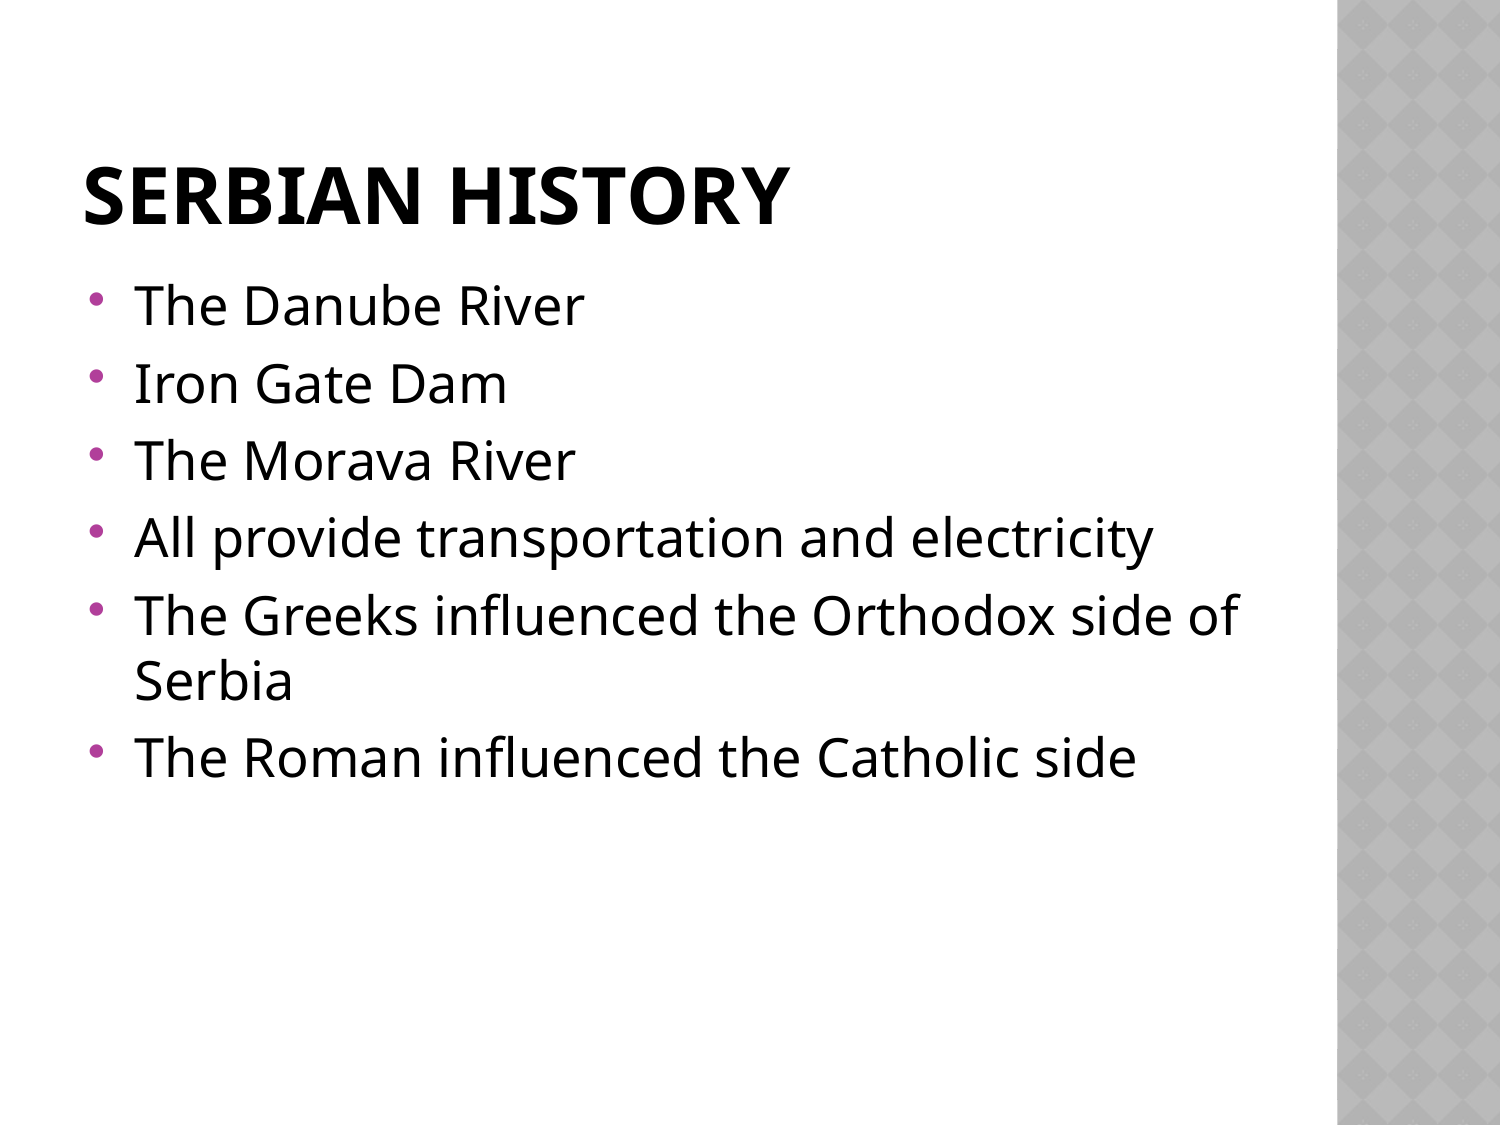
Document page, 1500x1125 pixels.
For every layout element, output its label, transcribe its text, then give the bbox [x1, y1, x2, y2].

title Serbian history [75, 52, 1263, 240]
list The Danube River Iron Gate Dam The Morava River All provide transportation and electricity The Greeks influenced the Orthodox side of Serbia The Roman influenced the Catholic side [75, 264, 1263, 1059]
